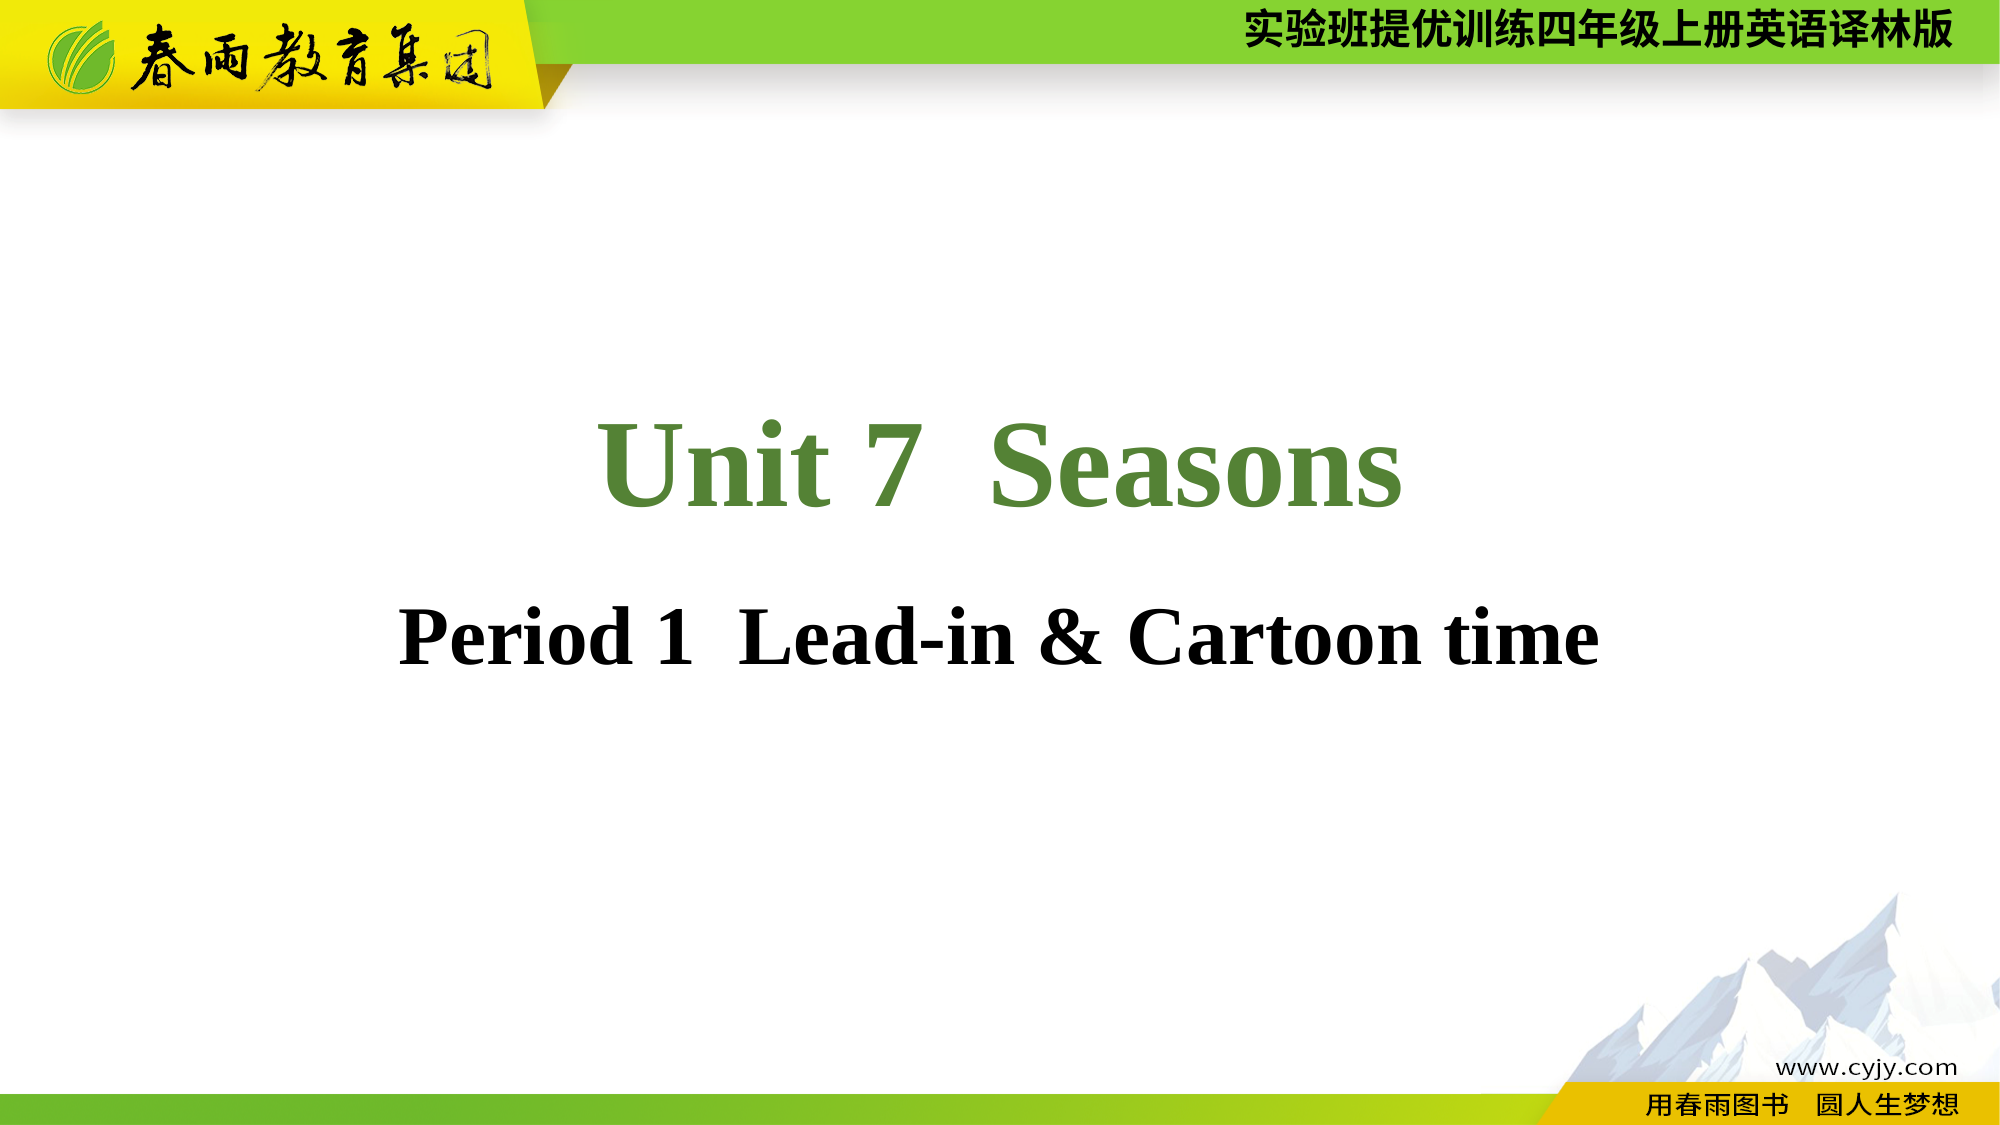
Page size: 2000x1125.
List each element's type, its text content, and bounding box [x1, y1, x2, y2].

picture [0, 0, 2000, 298]
text_box Unit 7 Seasons Period 1 Lead-in & Cartoon time [0, 298, 2000, 689]
picture [0, 689, 2000, 1125]
